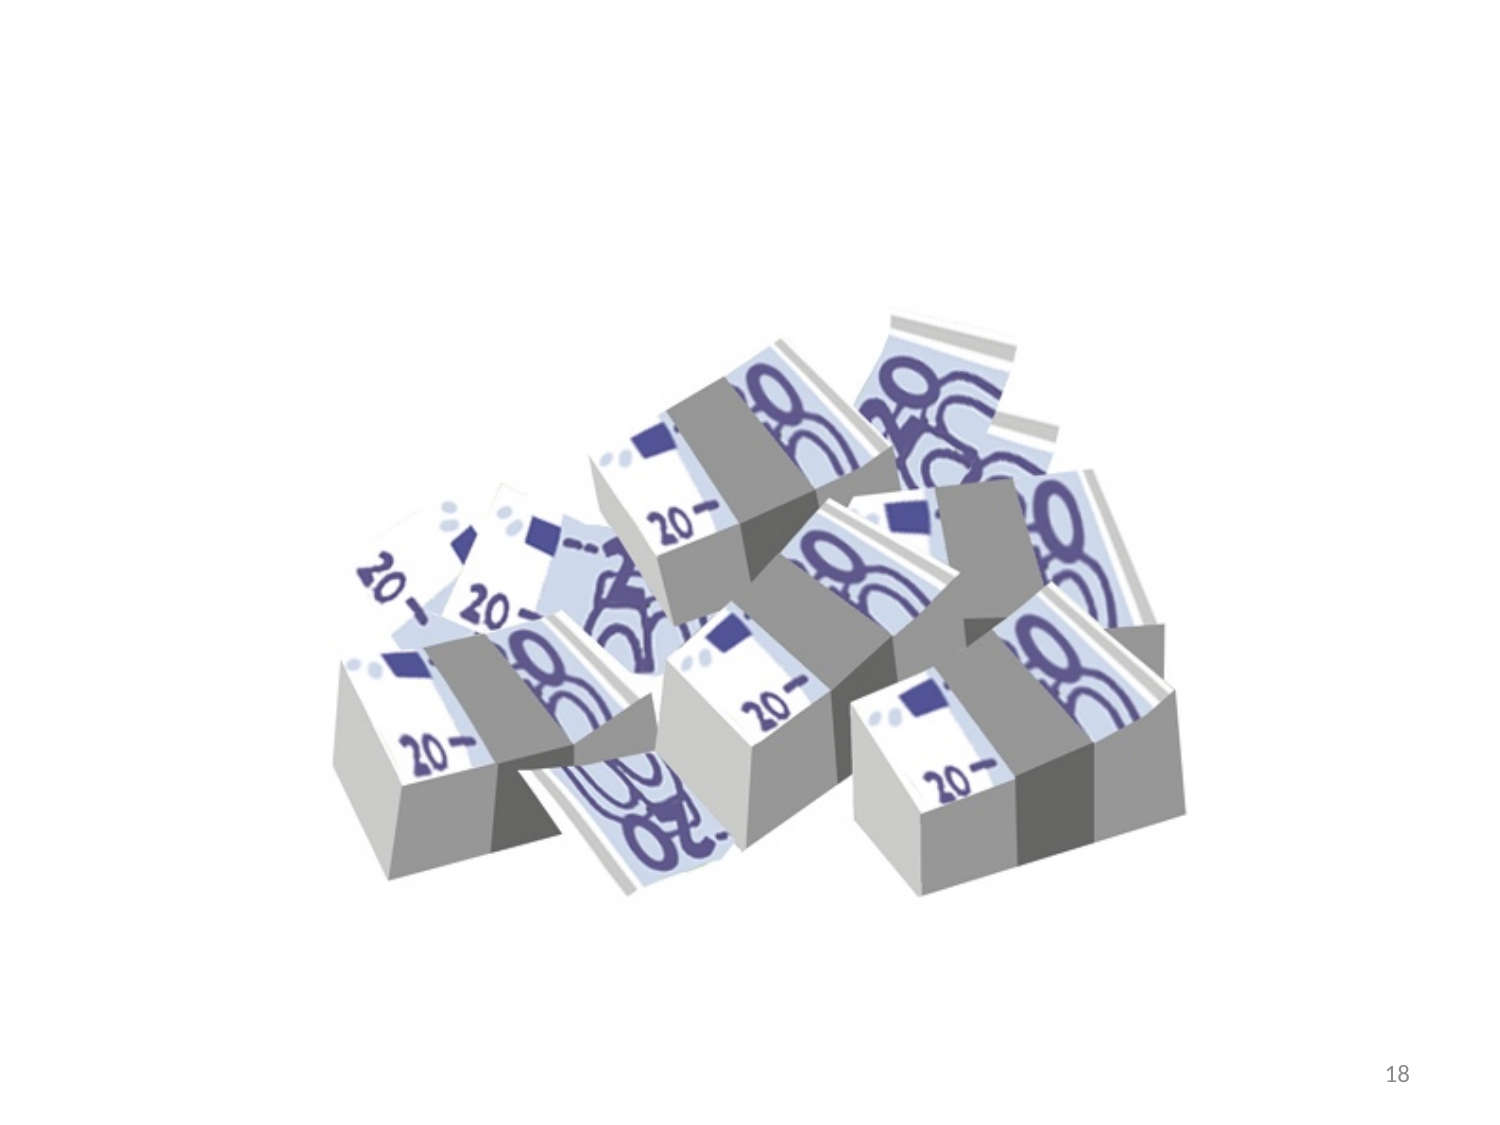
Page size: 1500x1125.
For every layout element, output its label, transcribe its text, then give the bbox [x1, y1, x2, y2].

picture [236, 181, 1295, 939]
slide_number 18 [1074, 1042, 1425, 1103]
